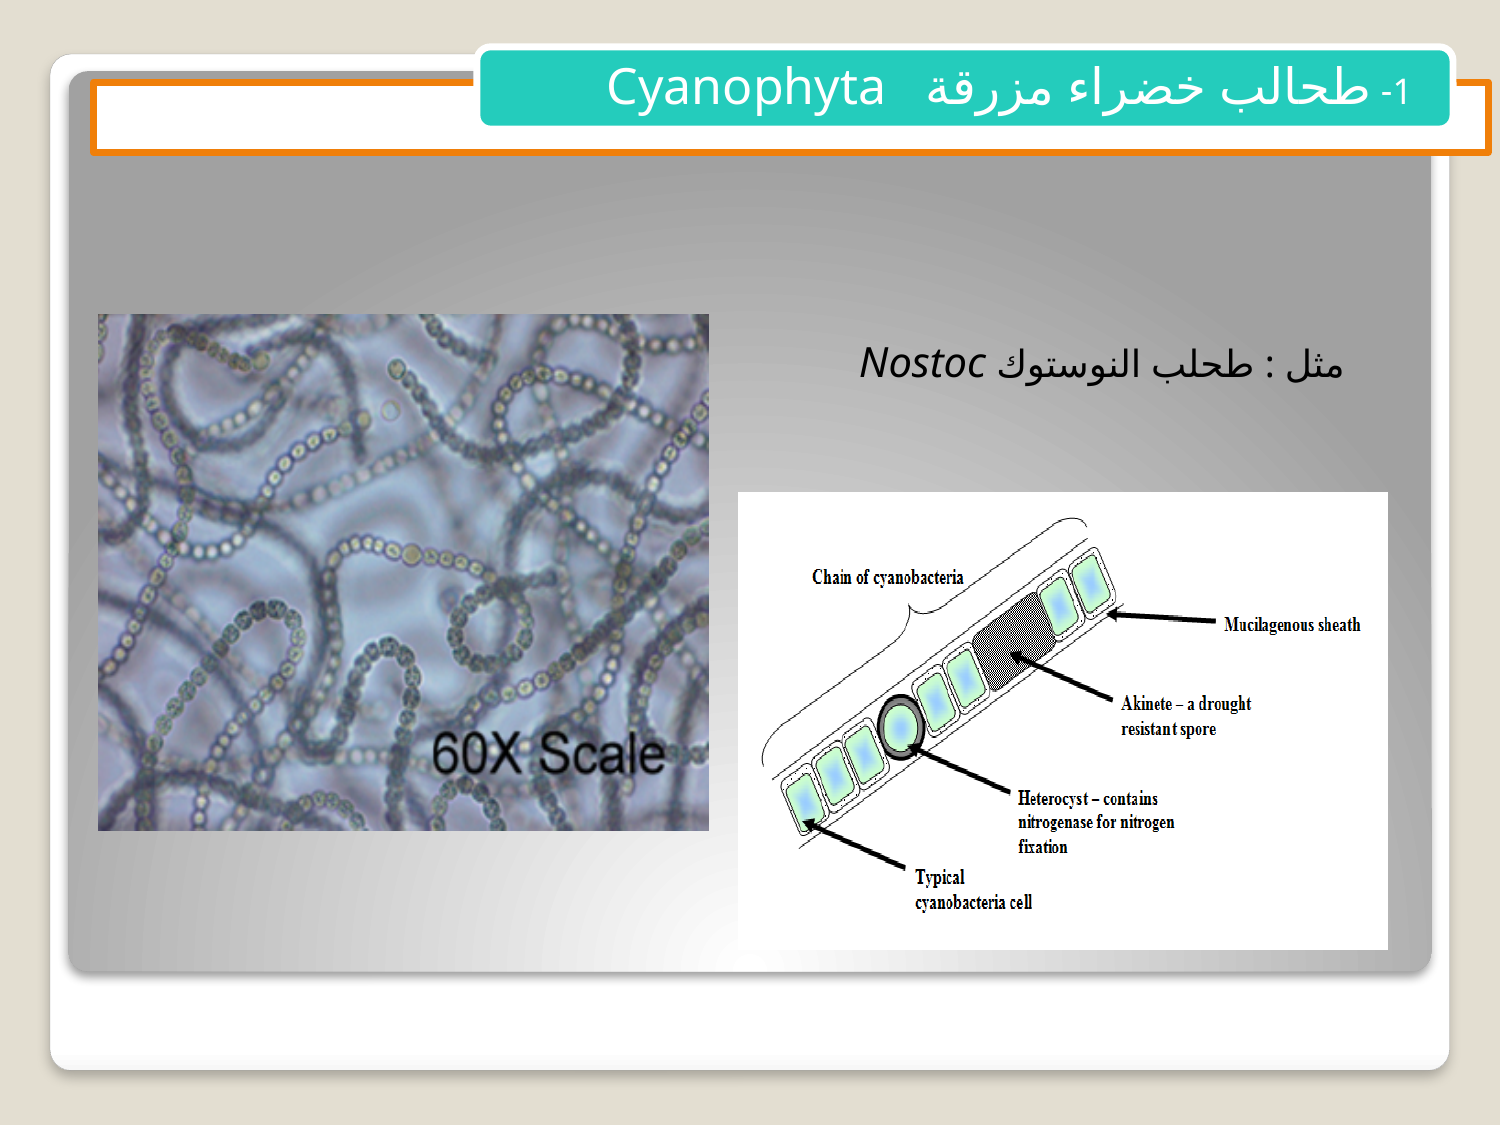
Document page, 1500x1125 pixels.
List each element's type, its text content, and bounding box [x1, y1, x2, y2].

picture [737, 491, 1389, 950]
text_box مثل : طحلب النوستوك Nostoc [843, 328, 1360, 393]
picture [98, 314, 709, 832]
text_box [476, 46, 1454, 130]
text_box [90, 79, 1492, 156]
